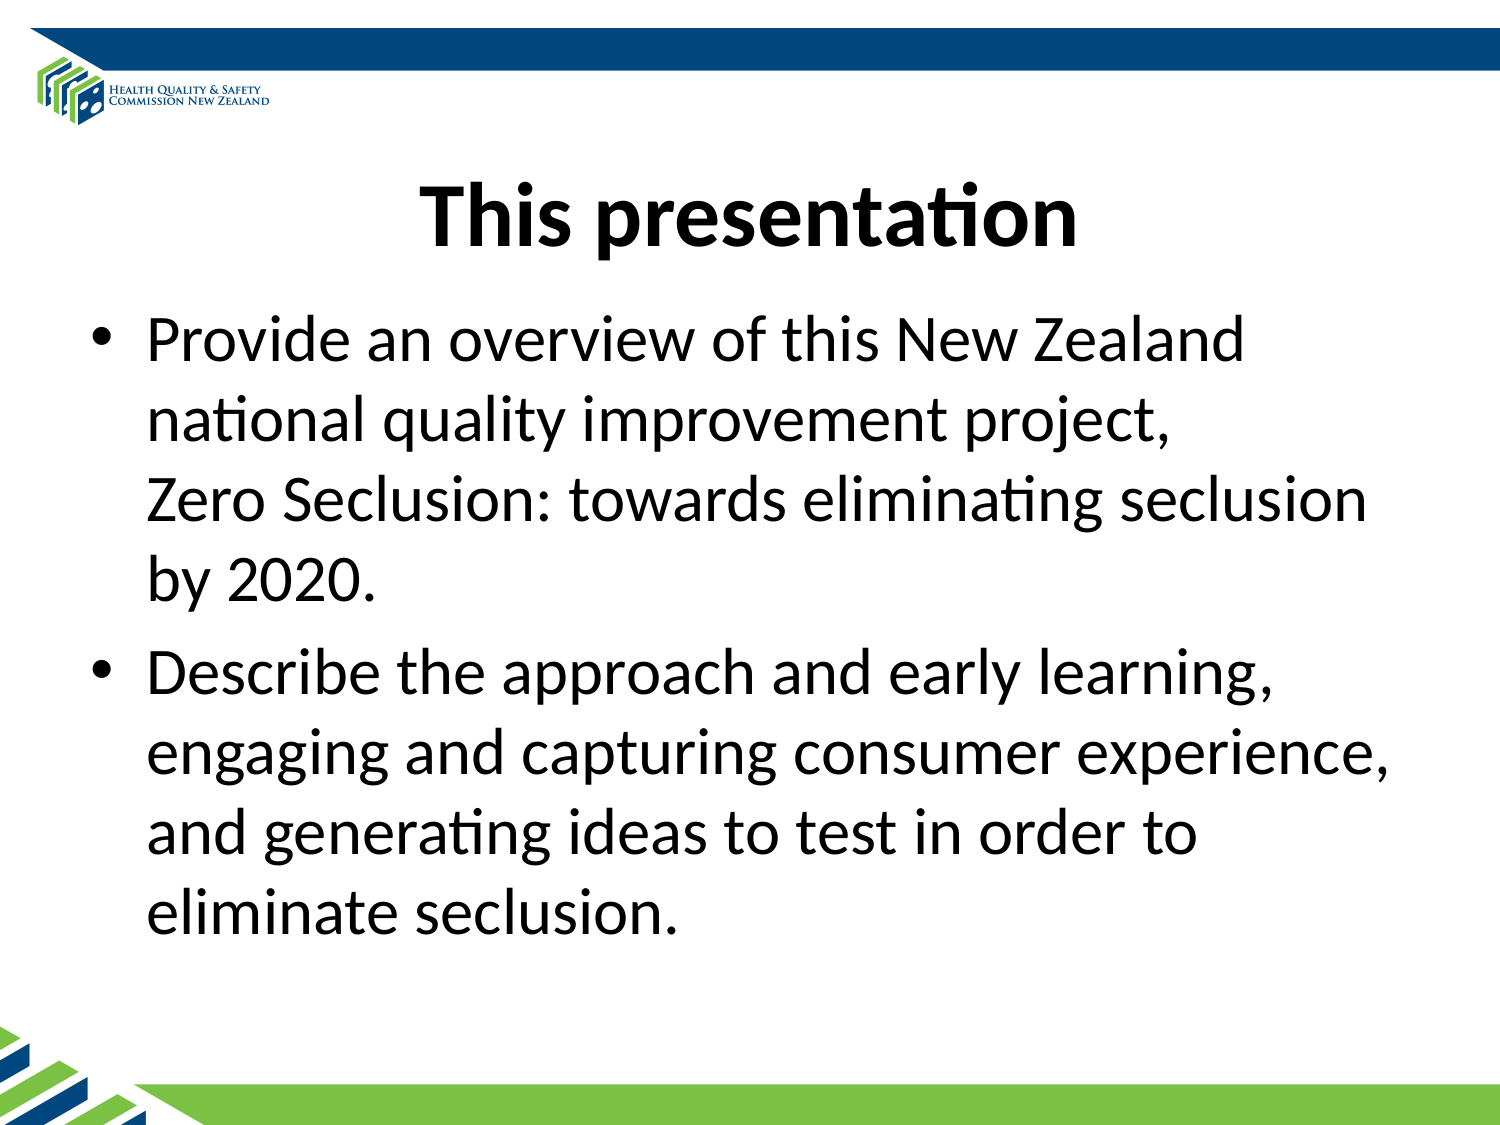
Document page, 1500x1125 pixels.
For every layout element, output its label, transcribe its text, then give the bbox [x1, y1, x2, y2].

title This presentation [75, 149, 1425, 271]
picture [0, 0, 1500, 1125]
list Provide an overview of this New Zealand national quality improvement project, Zero Seclusion: towards eliminating seclusion by 2020. Describe the approach and early learning, engaging and capturing consumer experience, and generating ideas to test in order to eliminate seclusion. [75, 287, 1425, 1013]
